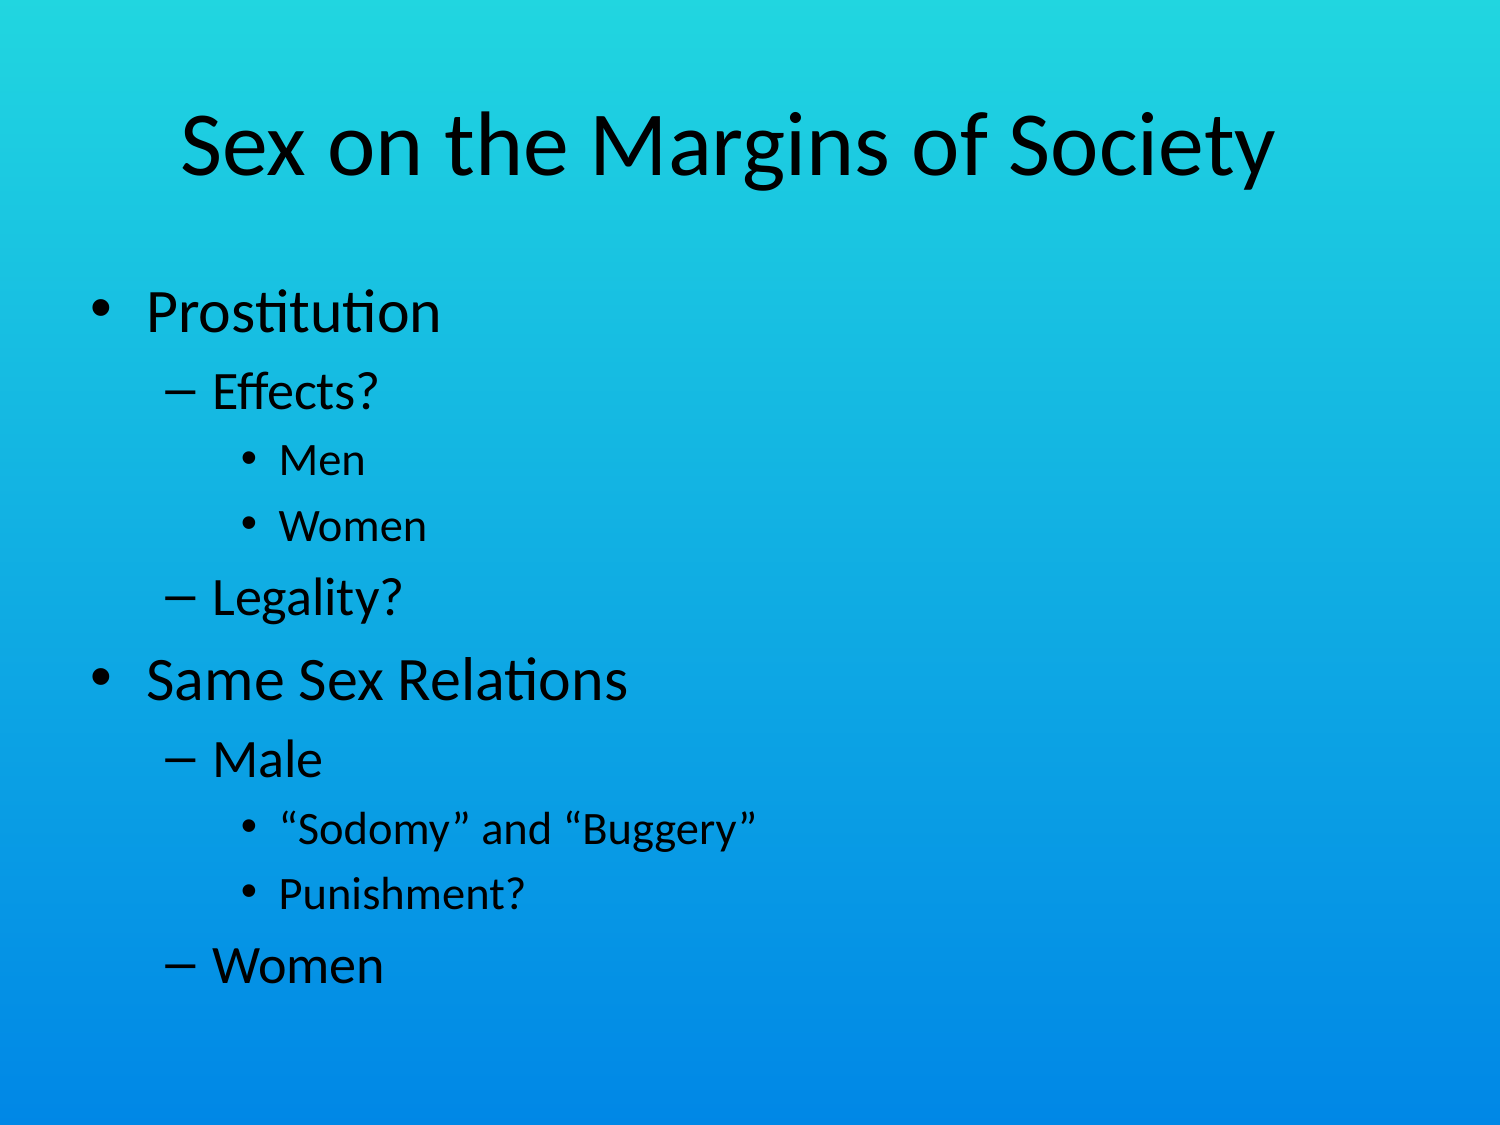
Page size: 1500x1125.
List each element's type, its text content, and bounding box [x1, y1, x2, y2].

list Prostitution Effects? Men Women Legality? Same Sex Relations Male “Sodomy” and “Buggery” Punishment? Women [75, 262, 1425, 1005]
title Sex on the Margins of Society [75, 45, 1425, 233]
